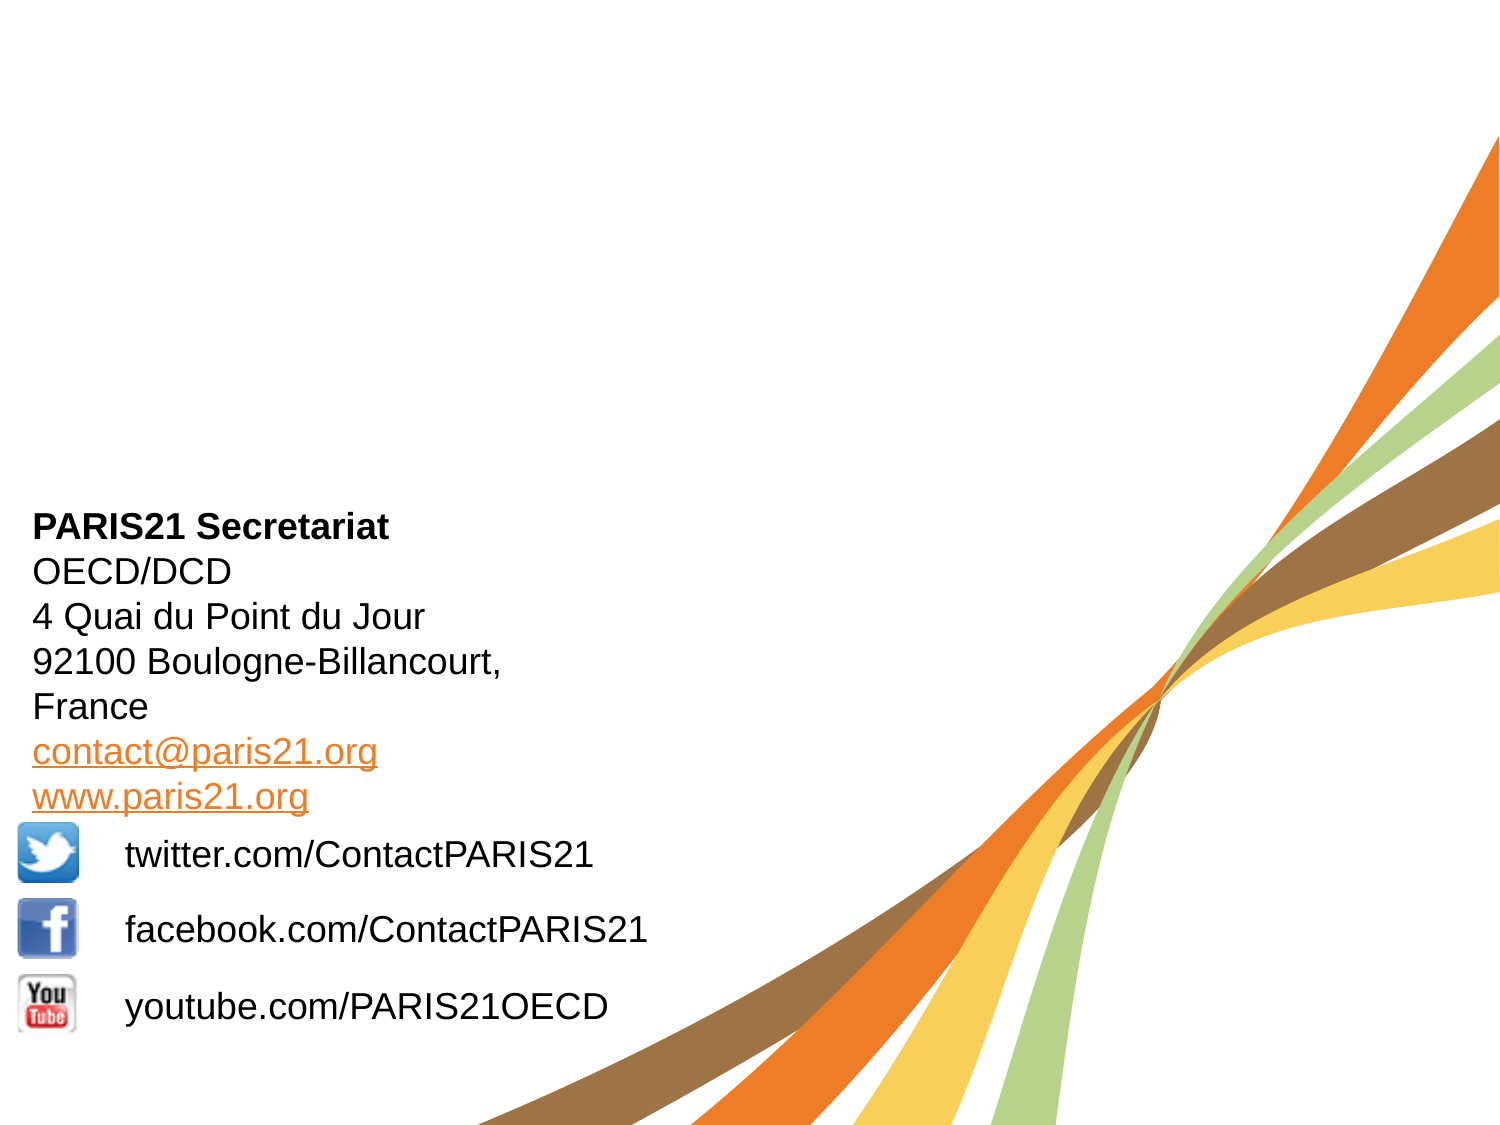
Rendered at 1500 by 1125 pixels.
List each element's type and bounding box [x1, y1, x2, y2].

picture [17, 898, 79, 959]
picture [17, 974, 79, 1035]
picture [17, 822, 79, 883]
